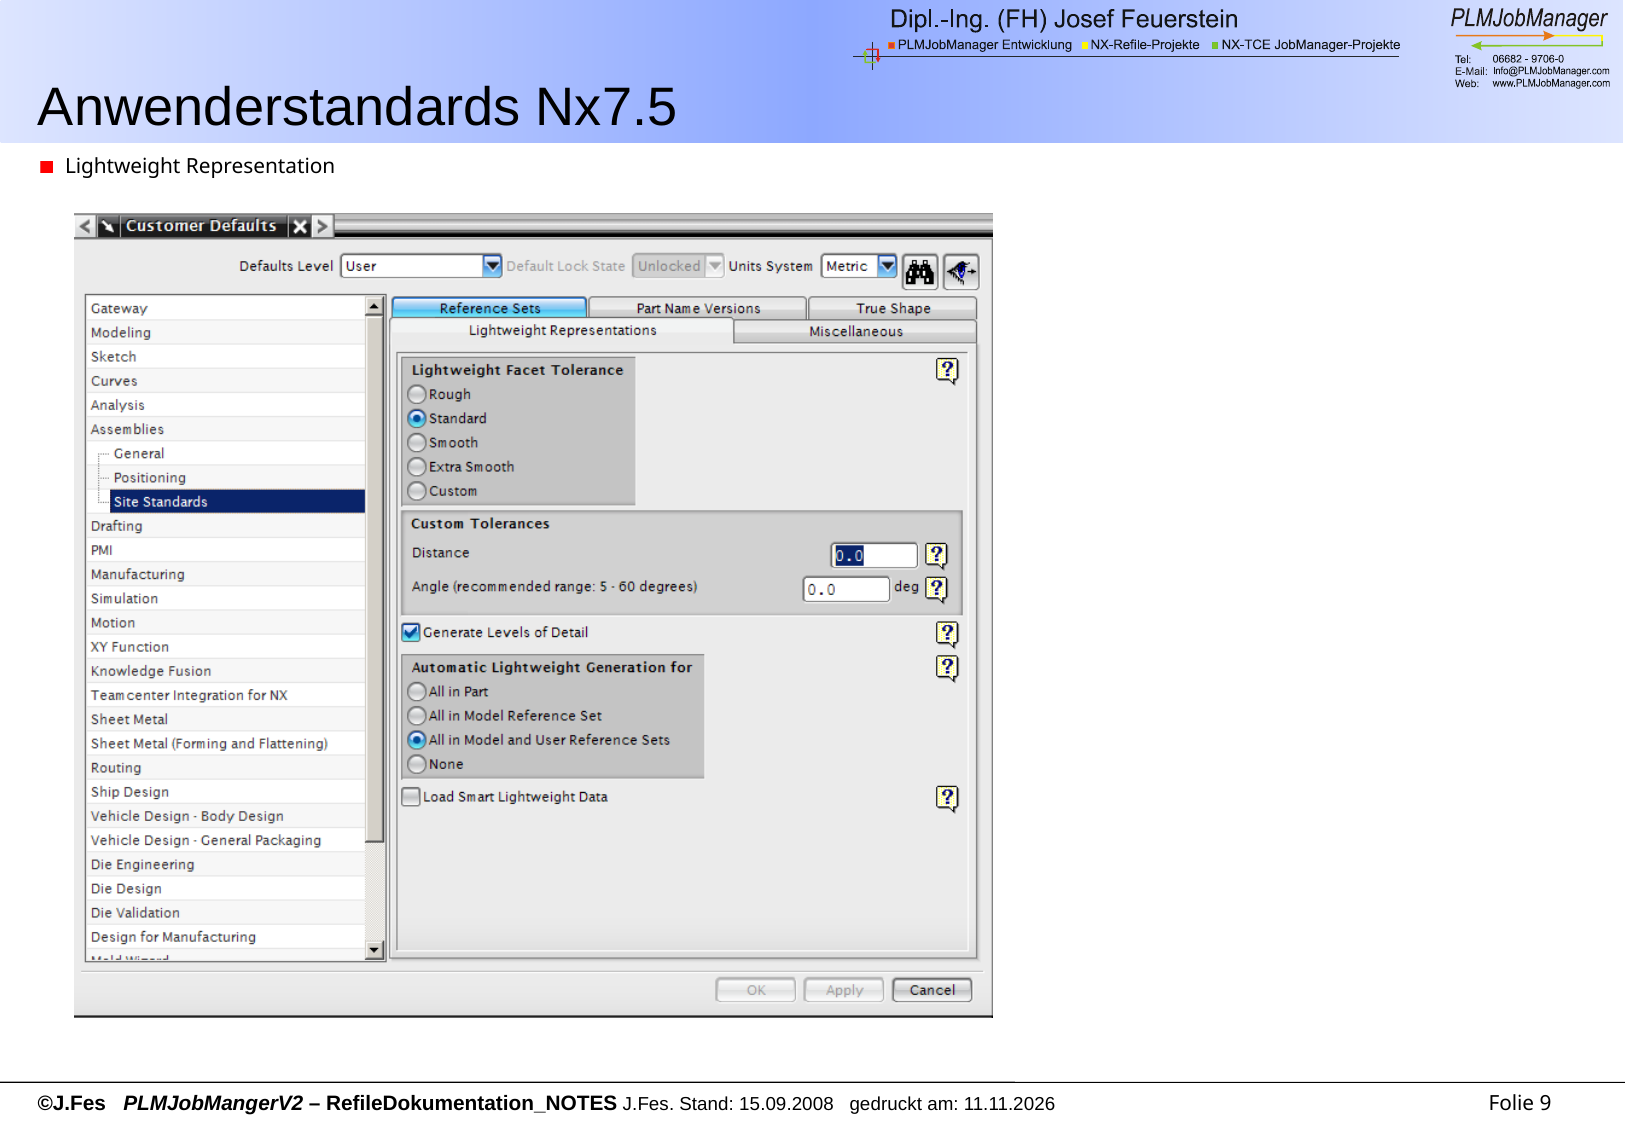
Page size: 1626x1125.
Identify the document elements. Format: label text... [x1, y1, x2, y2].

picture [73, 213, 993, 1019]
picture [37, 158, 53, 173]
list Lightweight Representation [21, 152, 1600, 182]
title Anwenderstandards Nx7.5 [21, 64, 1439, 143]
slide_number Folie 9 [1228, 1081, 1568, 1125]
